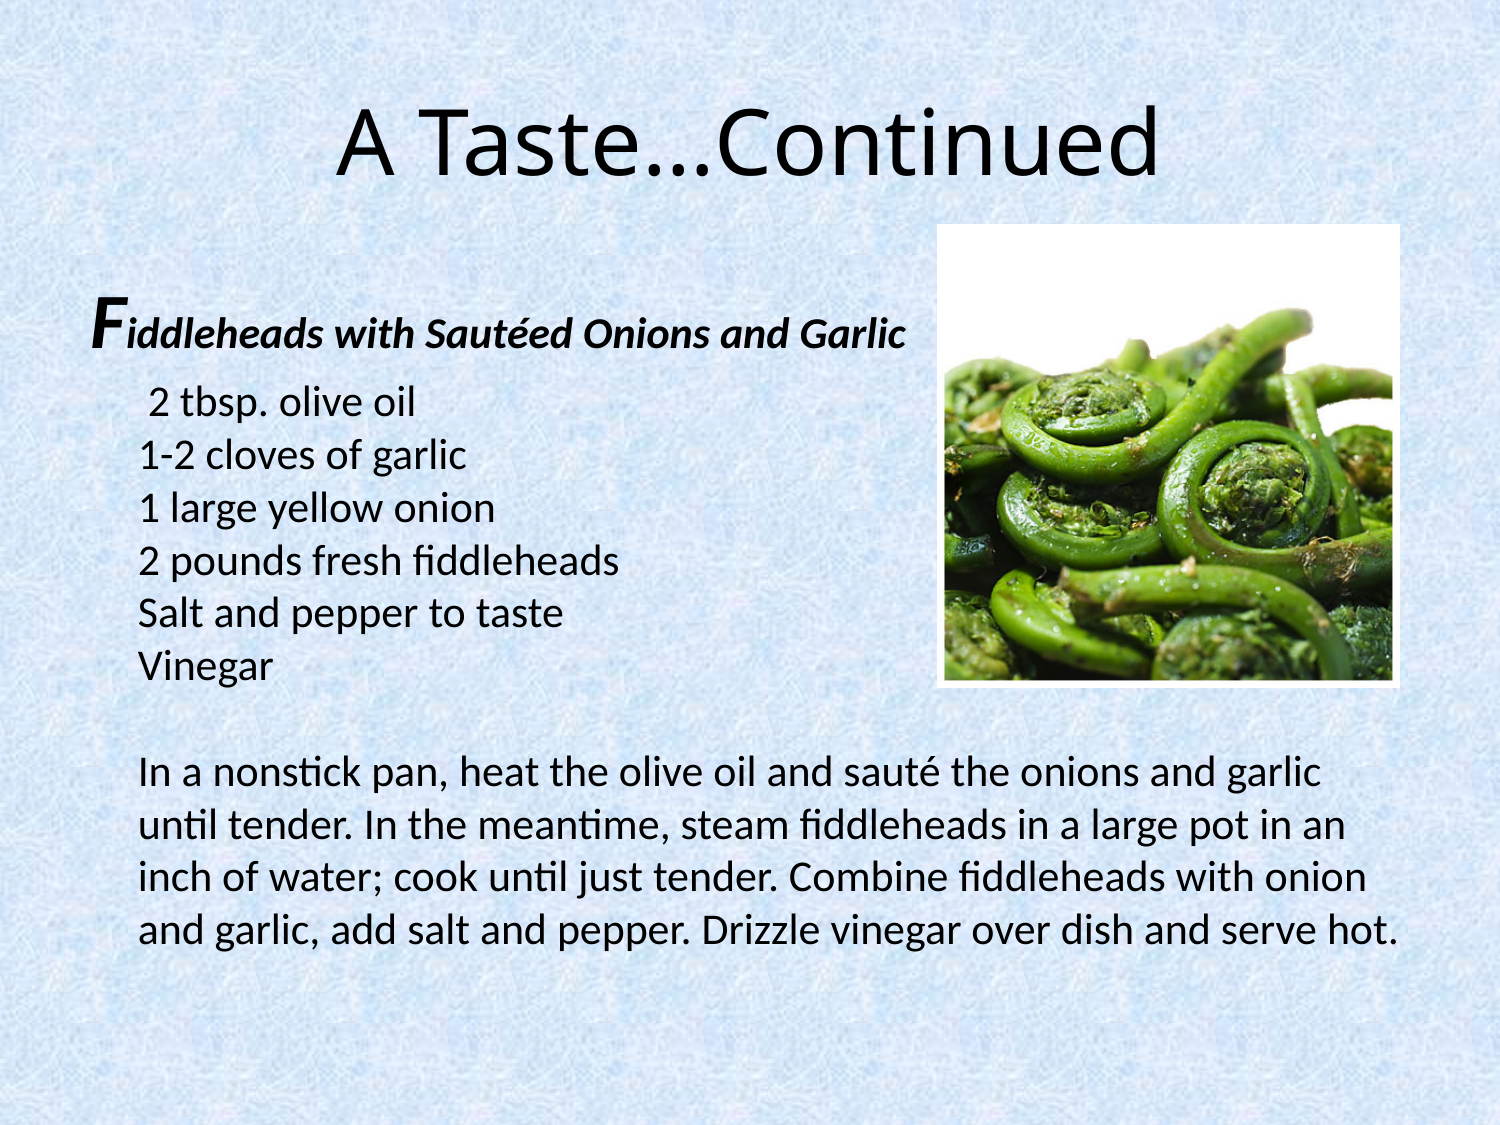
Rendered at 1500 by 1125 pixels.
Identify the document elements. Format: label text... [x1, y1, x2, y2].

list Fiddleheads with Sautéed Onions and Garlic 2 tbsp. olive oil 1-2 cloves of garlic 1 large yellow onion 2 pounds fresh fiddleheads Salt and pepper to taste Vinegar In a nonstick pan, heat the olive oil and sauté the onions and garlic until tender. In the meantime, steam fiddleheads in a large pot in an inch of water; cook until just tender. Combine fiddleheads with onion and garlic, add salt and pepper. Drizzle vinegar over dish and serve hot. [75, 262, 1425, 1005]
title A Taste…Continued [75, 45, 1425, 233]
picture [0, 0, 1500, 1125]
